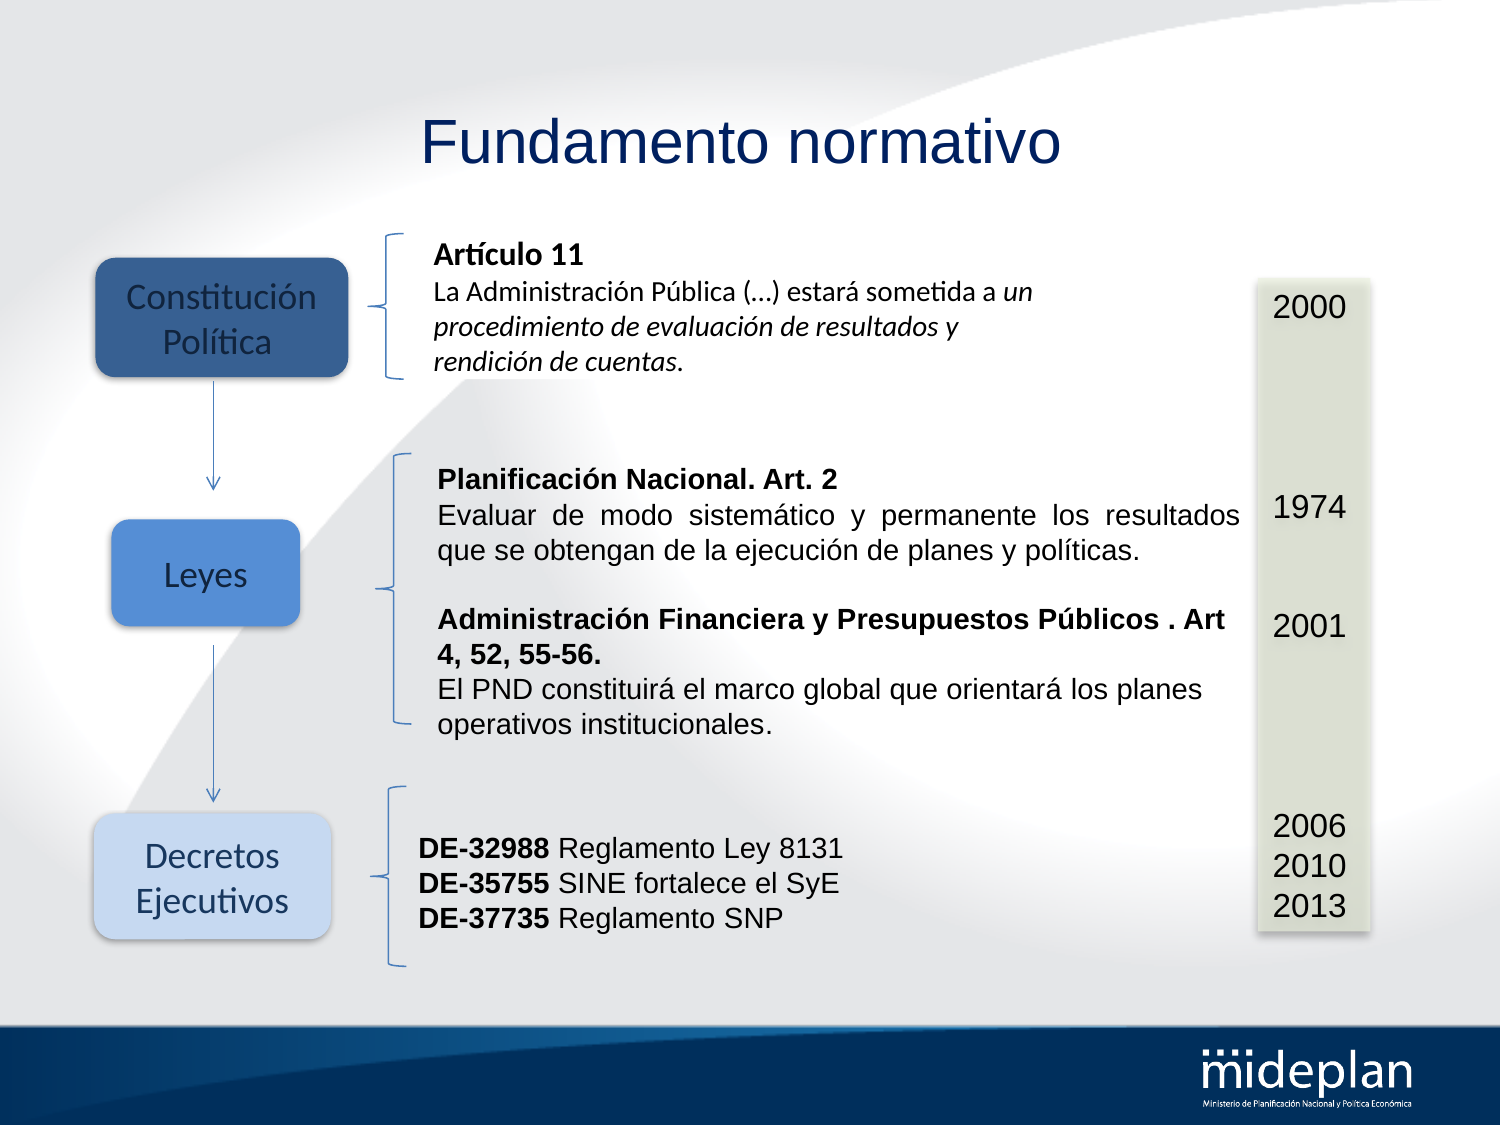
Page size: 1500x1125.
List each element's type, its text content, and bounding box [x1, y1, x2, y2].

text_box 2000 1974 2001 2006 2010 2013 [1294, 277, 1371, 932]
title Fundamento normativo [74, 44, 1426, 233]
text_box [93, 229, 1291, 967]
picture [0, 1011, 1500, 1125]
